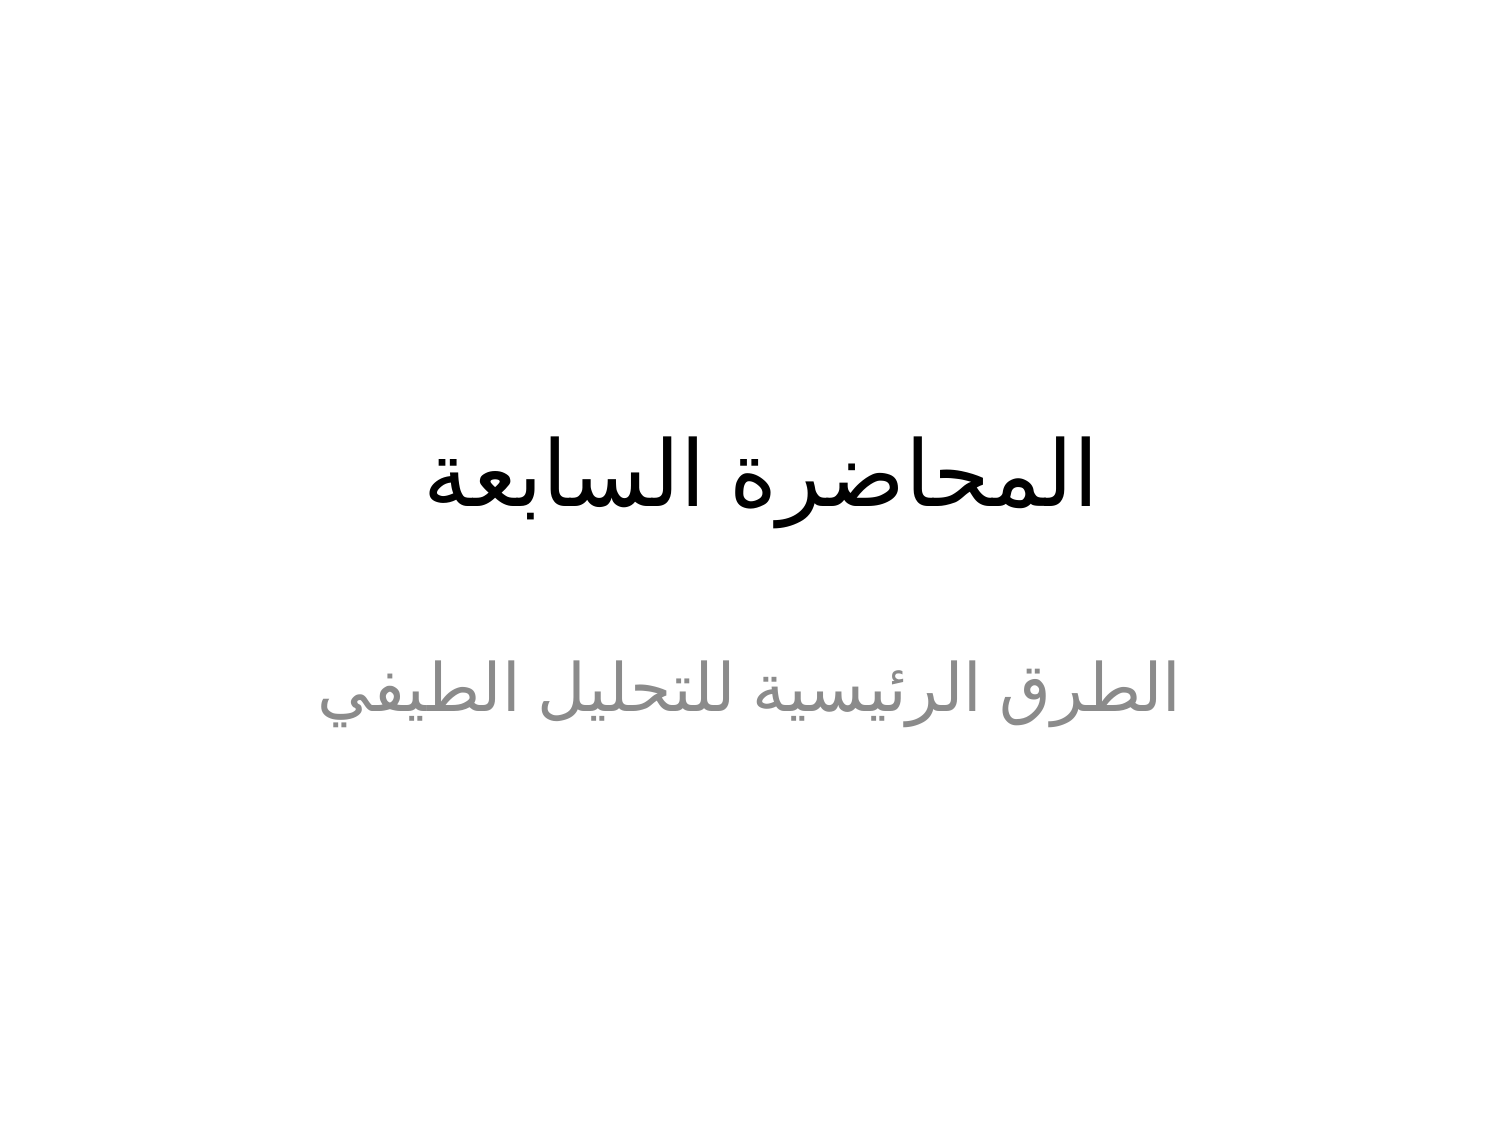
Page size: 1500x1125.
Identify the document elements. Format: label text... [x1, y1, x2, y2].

subtitle الطرق الرئيسية للتحليل الطيفي [225, 637, 1275, 925]
title المحاضرة السابعة [112, 349, 1388, 591]
